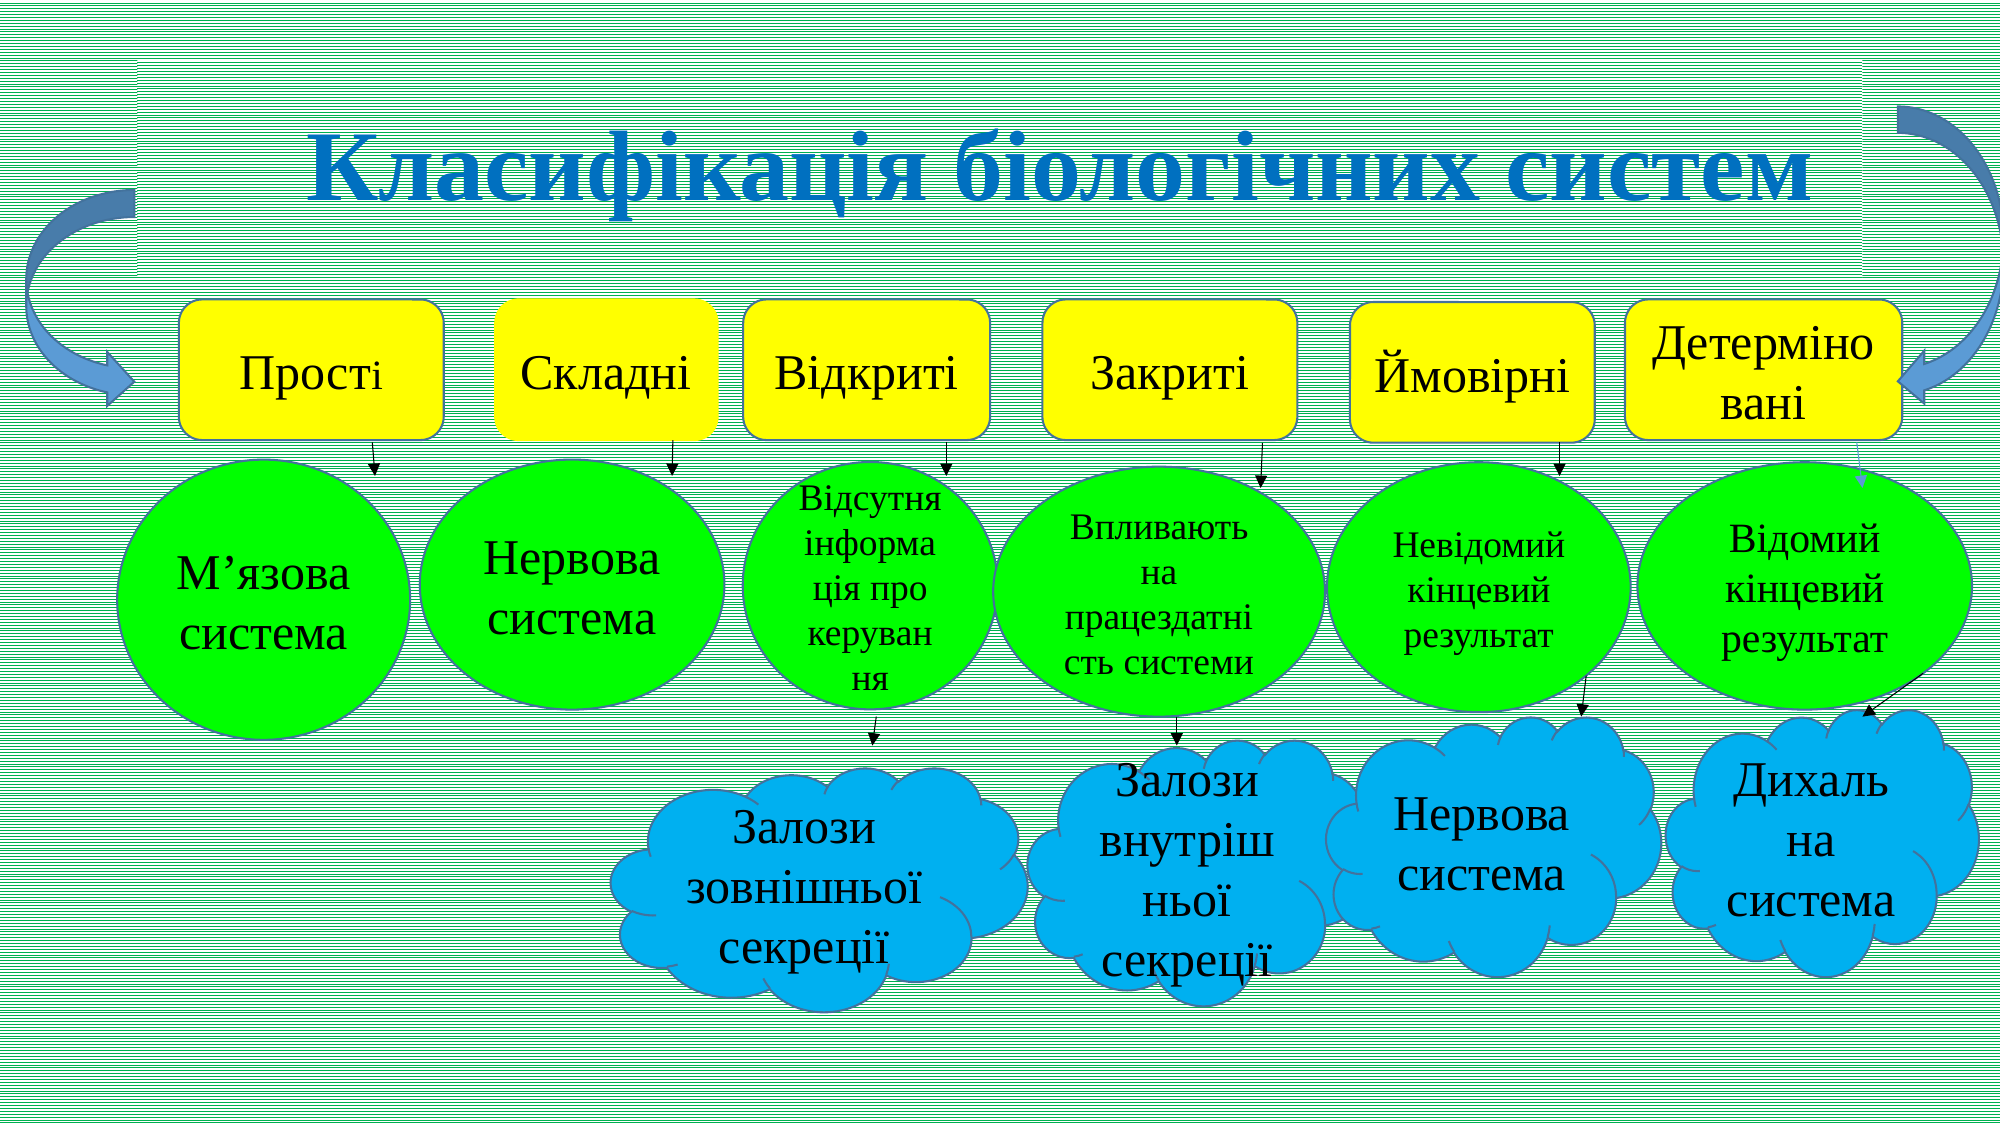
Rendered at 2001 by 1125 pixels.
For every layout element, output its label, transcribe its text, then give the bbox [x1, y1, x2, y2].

text_box Прості [177, 298, 445, 442]
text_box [872, 716, 877, 746]
text_box Ймовірні [1348, 300, 1596, 444]
text_box Відкриті [742, 298, 992, 442]
text_box Відомий кінцевий результат [1636, 461, 1974, 711]
text_box Залози зовнішньої секреції [609, 767, 1029, 1014]
text_box М’язова система [116, 458, 412, 741]
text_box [1862, 673, 1924, 717]
text_box Нервова система [418, 458, 726, 711]
text_box Нервова система [1324, 716, 1663, 979]
text_box Складні [494, 298, 719, 442]
text_box Невідомий кінцевий результат [1325, 461, 1632, 714]
text_box Дихальна система [1664, 709, 1980, 979]
text_box Детерміновані [1623, 298, 1904, 442]
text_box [1856, 442, 1863, 488]
text_box Закриті [1041, 298, 1299, 442]
title Класифікація біологічних систем [137, 59, 1863, 278]
text_box [1896, 105, 2000, 236]
text_box Відсутня інформація про керуван ня [741, 460, 997, 711]
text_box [1581, 675, 1587, 717]
text_box [25, 188, 136, 409]
text_box Залози внутріш ньої секреції [1026, 739, 1355, 1008]
text_box [1896, 265, 2000, 406]
text_box Впливають на працездатність системи [992, 465, 1326, 718]
